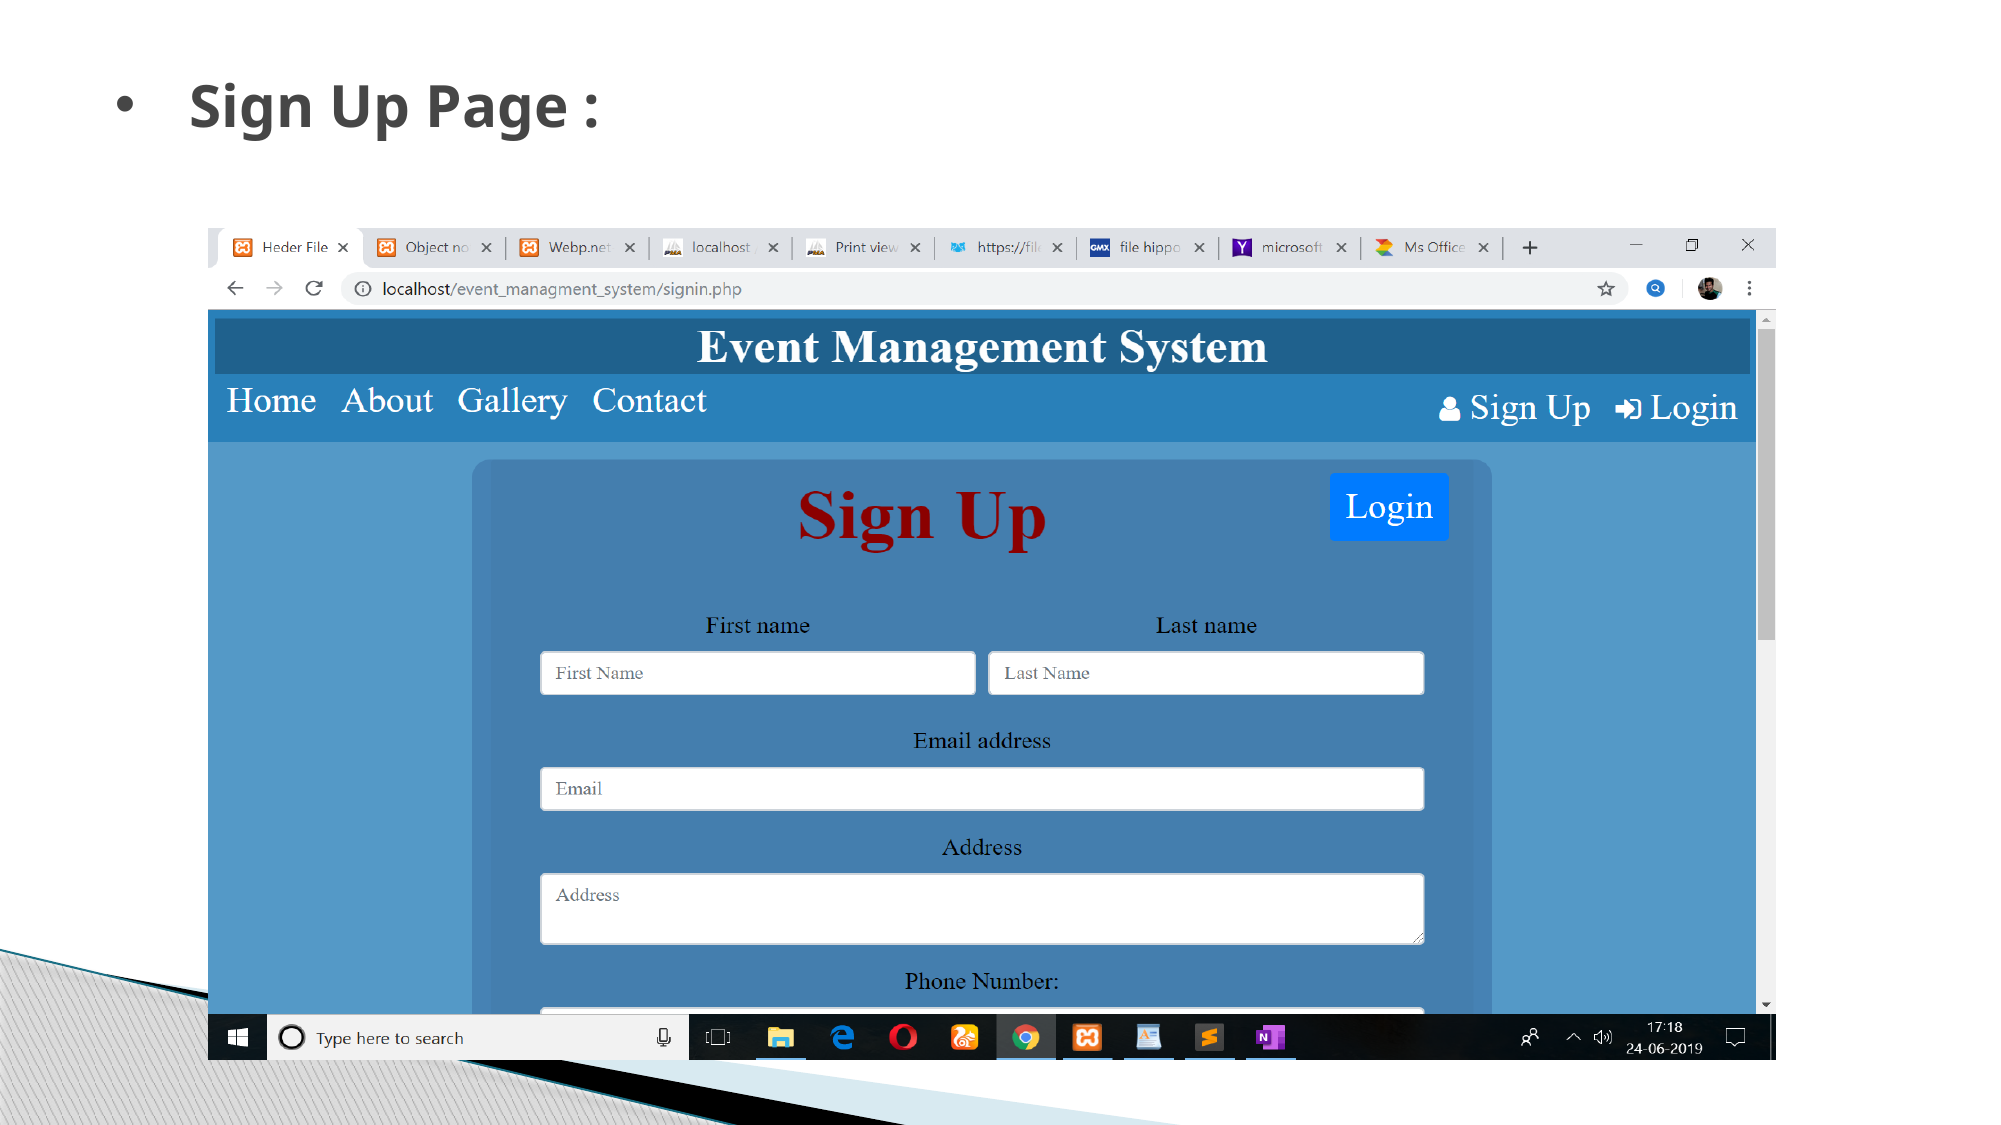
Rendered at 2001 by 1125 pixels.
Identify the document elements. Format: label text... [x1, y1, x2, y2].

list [207, 228, 1776, 1060]
title Sign Up Page : [99, 45, 1900, 233]
